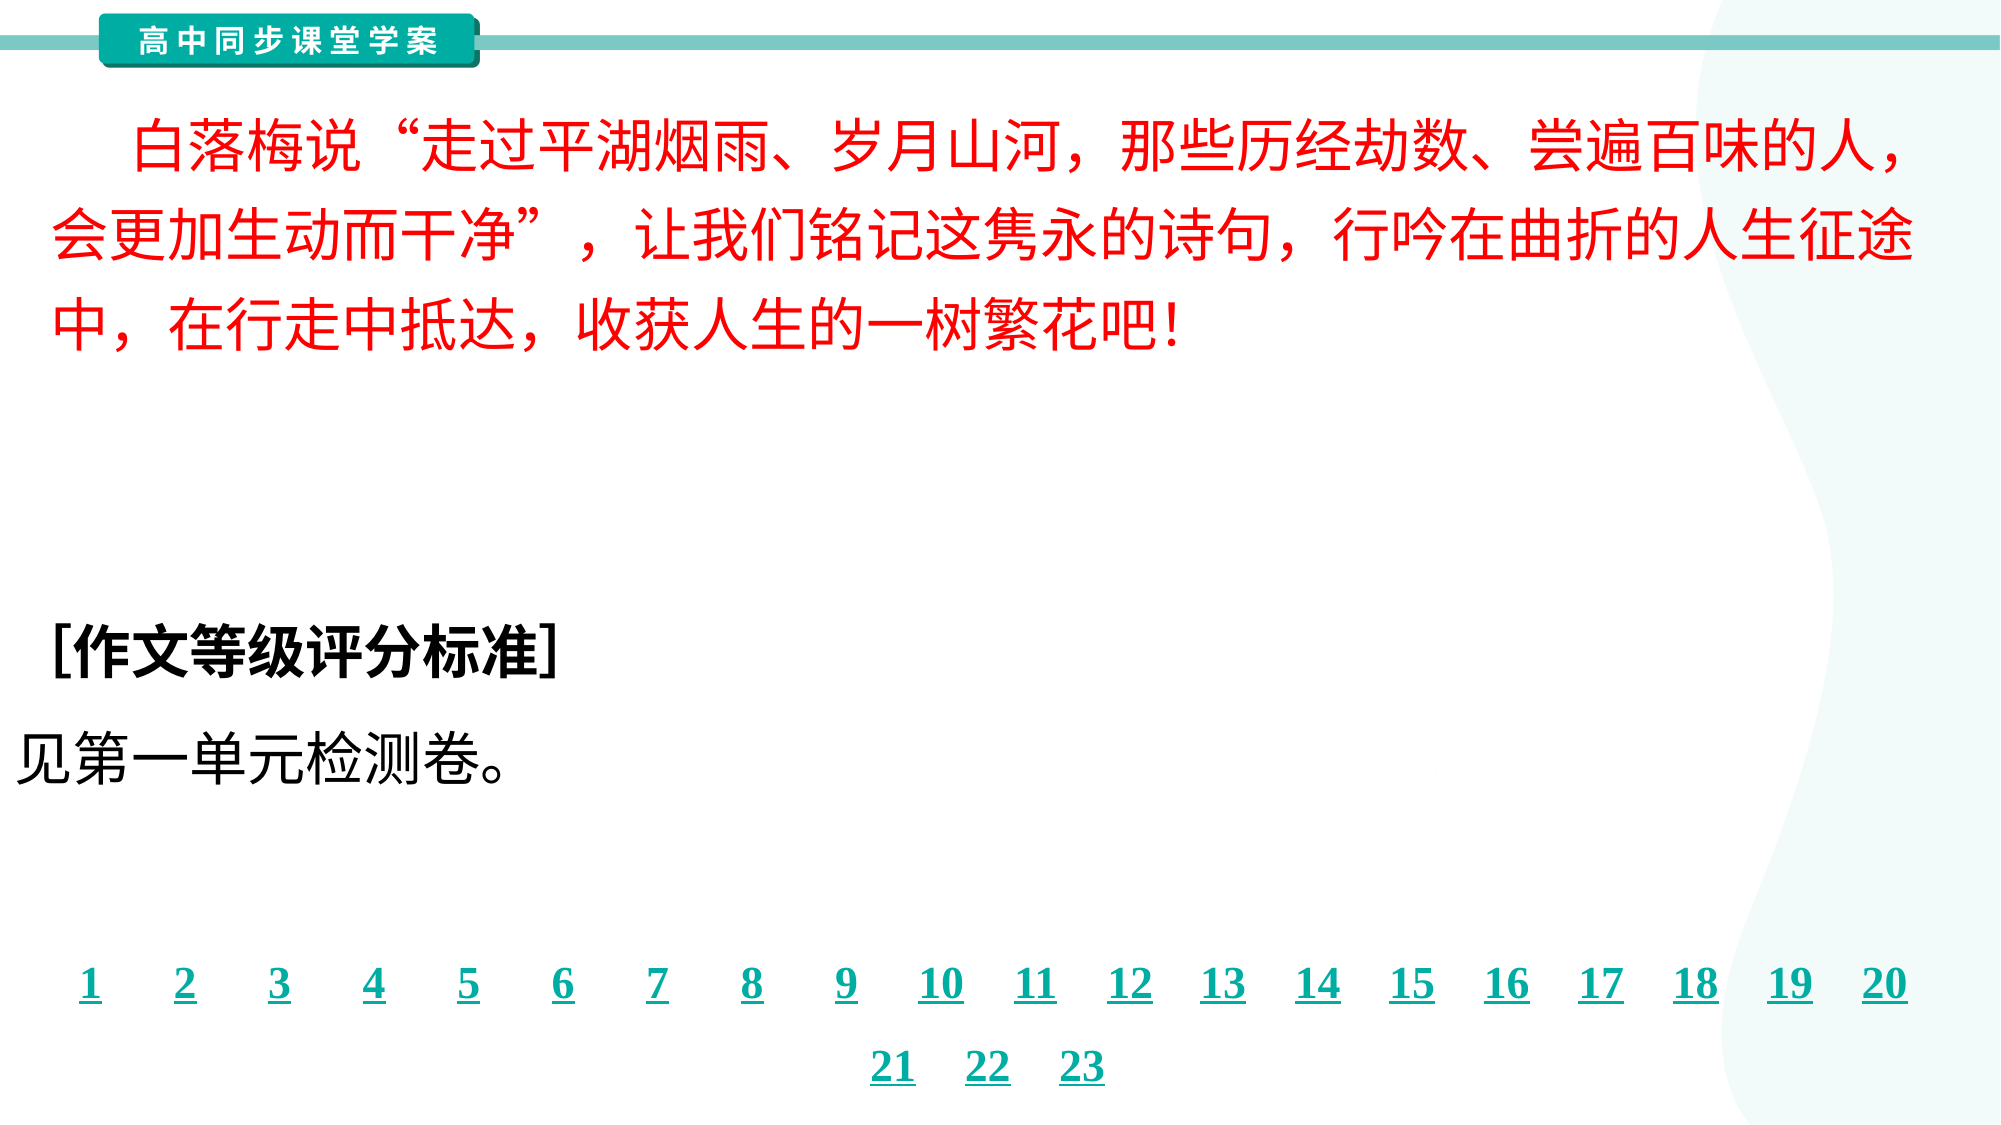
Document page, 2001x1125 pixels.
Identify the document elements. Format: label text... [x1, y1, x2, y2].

text_box ［作文等级评分标准］ 见第一单元检测卷。 [14, 579, 35, 792]
text_box 白落梅说“走过平湖烟雨、岁月山河，那些历经劫数、尝遍百味的人，会更加生动而干净”，让我们铭记这隽永的诗句，行吟在曲折的人生征途中，在行走中抵达，收获人生的一树繁花吧！ [35, 81, 1940, 842]
picture [0, 0, 2000, 1125]
